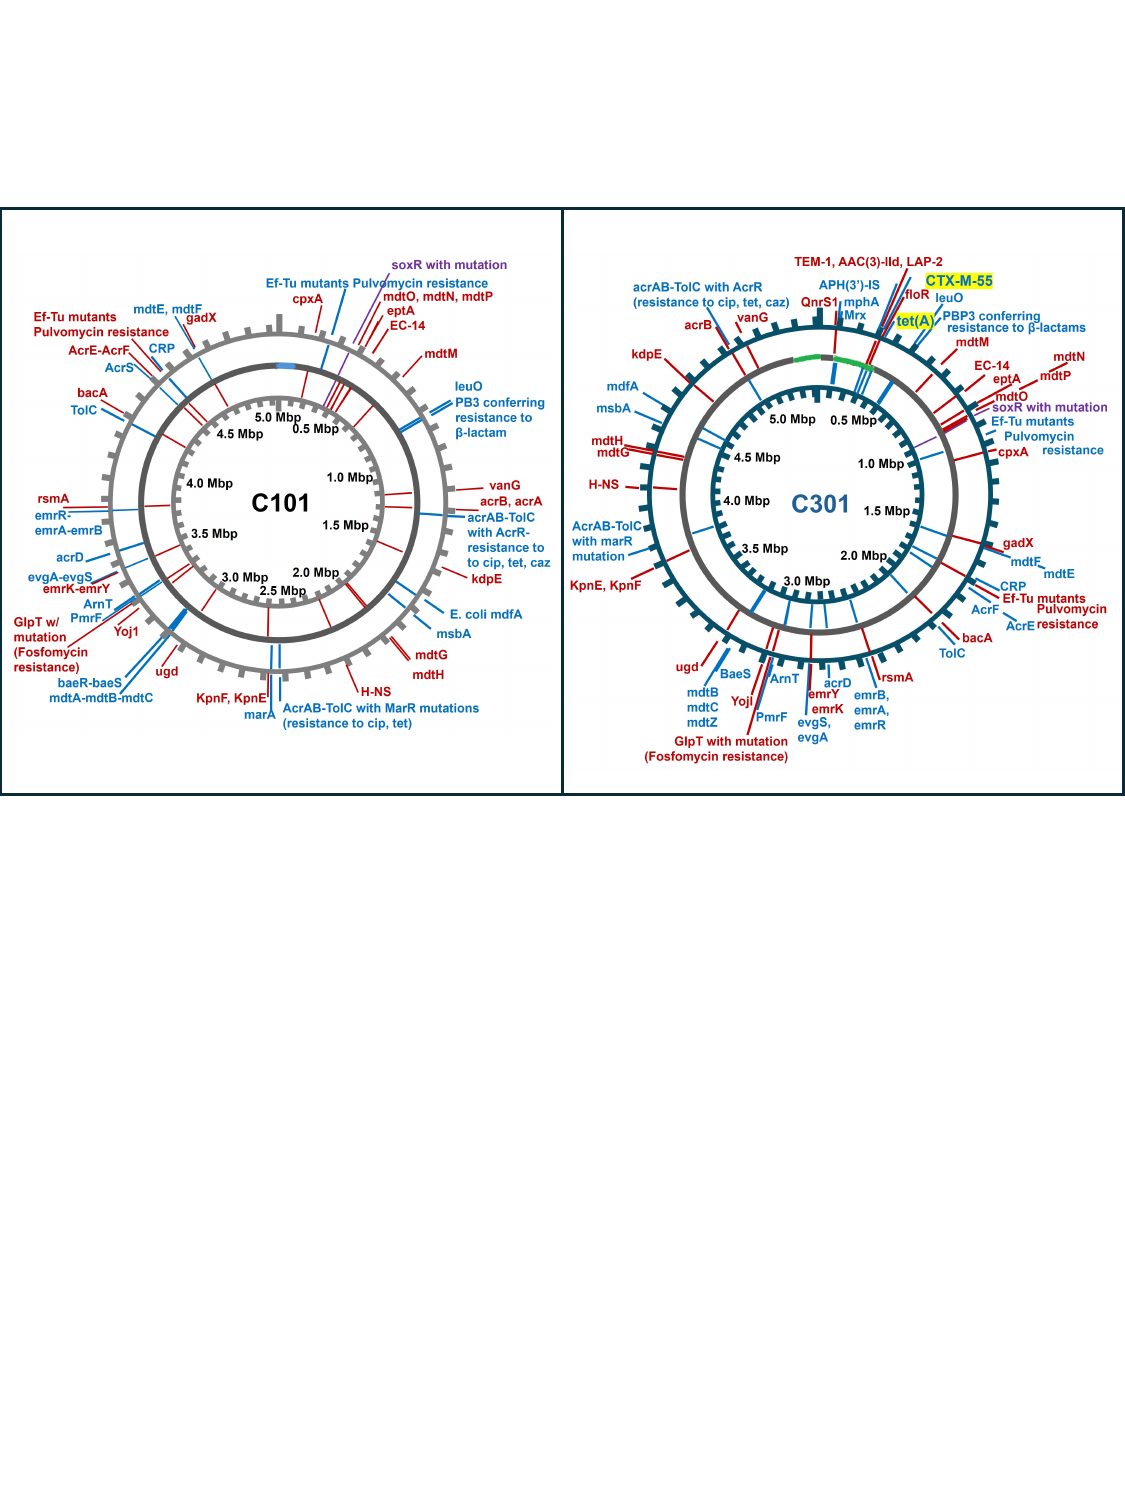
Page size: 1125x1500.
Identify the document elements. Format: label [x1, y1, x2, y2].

text_box [0, 208, 1124, 796]
